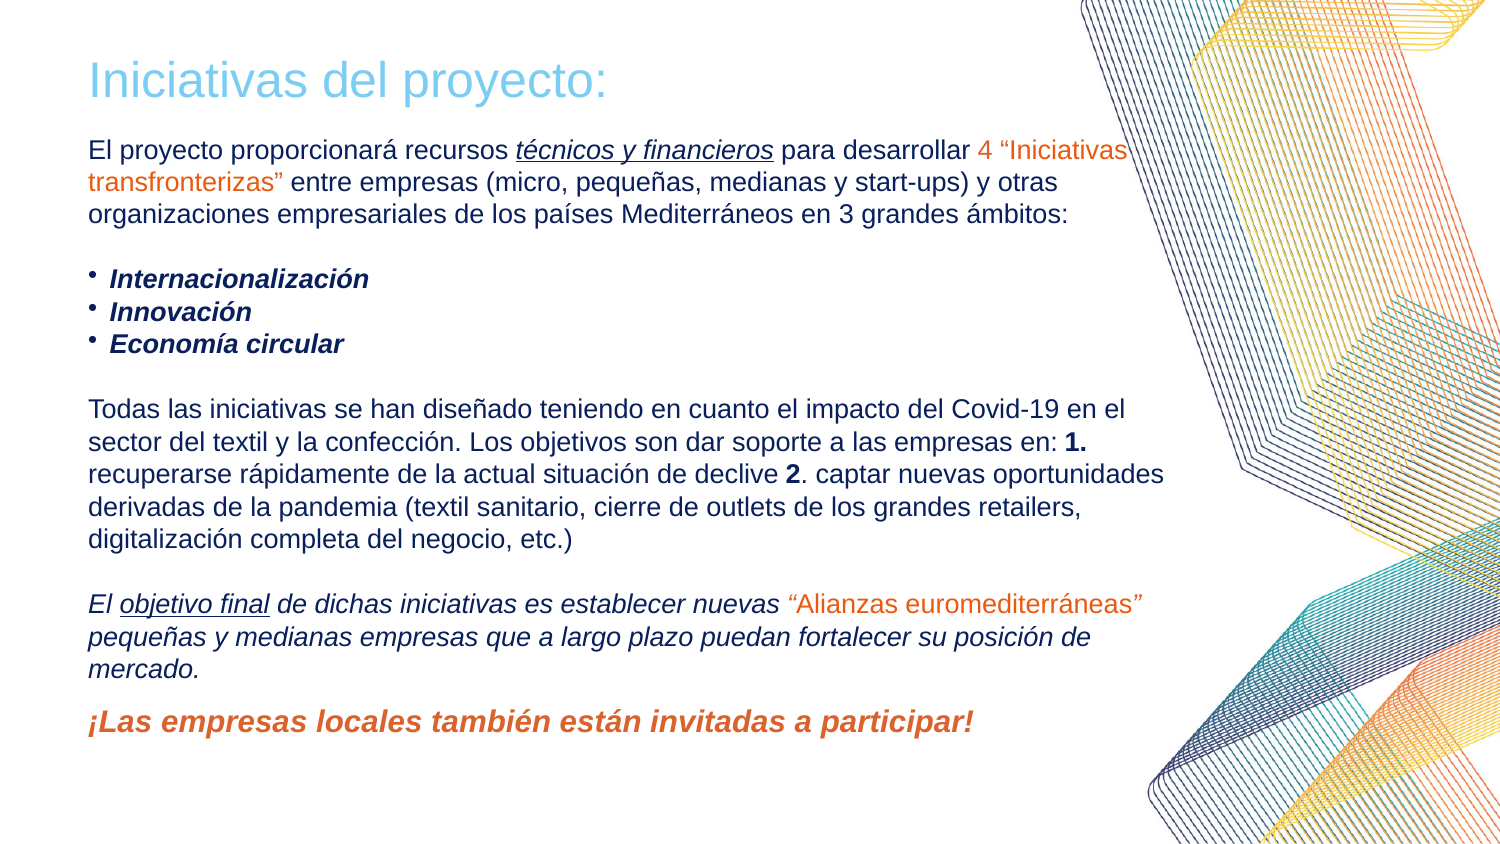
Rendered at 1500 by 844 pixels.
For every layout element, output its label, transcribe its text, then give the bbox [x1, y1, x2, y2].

text_box Iniciativas del proyecto: [83, 41, 766, 113]
text_box El proyecto proporcionará recursos técnicos y financieros para desarrollar 4 “Iniciativas transfronterizas” entre empresas (micro, pequeñas, medianas y start-ups) y otras organizaciones empresariales de los países Mediterráneos en 3 grandes ámbitos: Internacionalización Innovación Economía circular Todas las iniciativas se han diseñado teniendo en cuanto el impacto del Covid-19 en el sector del textil y la confección. Los objetivos son dar soporte a las empresas en: 1. recuperarse rápidamente de la actual situación de declive 2. captar nuevas oportunidades derivadas de la pandemia (textil sanitario, cierre de outlets de los grandes retailers, digitalización completa del negocio, etc.) El objetivo final de dichas iniciativas es establecer nuevas “Alianzas euromediterráneas” pequeñas y medianas empresas que a largo plazo puedan fortalecer su posición de mercado. [80, 124, 1184, 692]
text_box ¡Las empresas locales también están invitadas a participar! [80, 694, 1378, 747]
picture [0, 0, 1500, 844]
